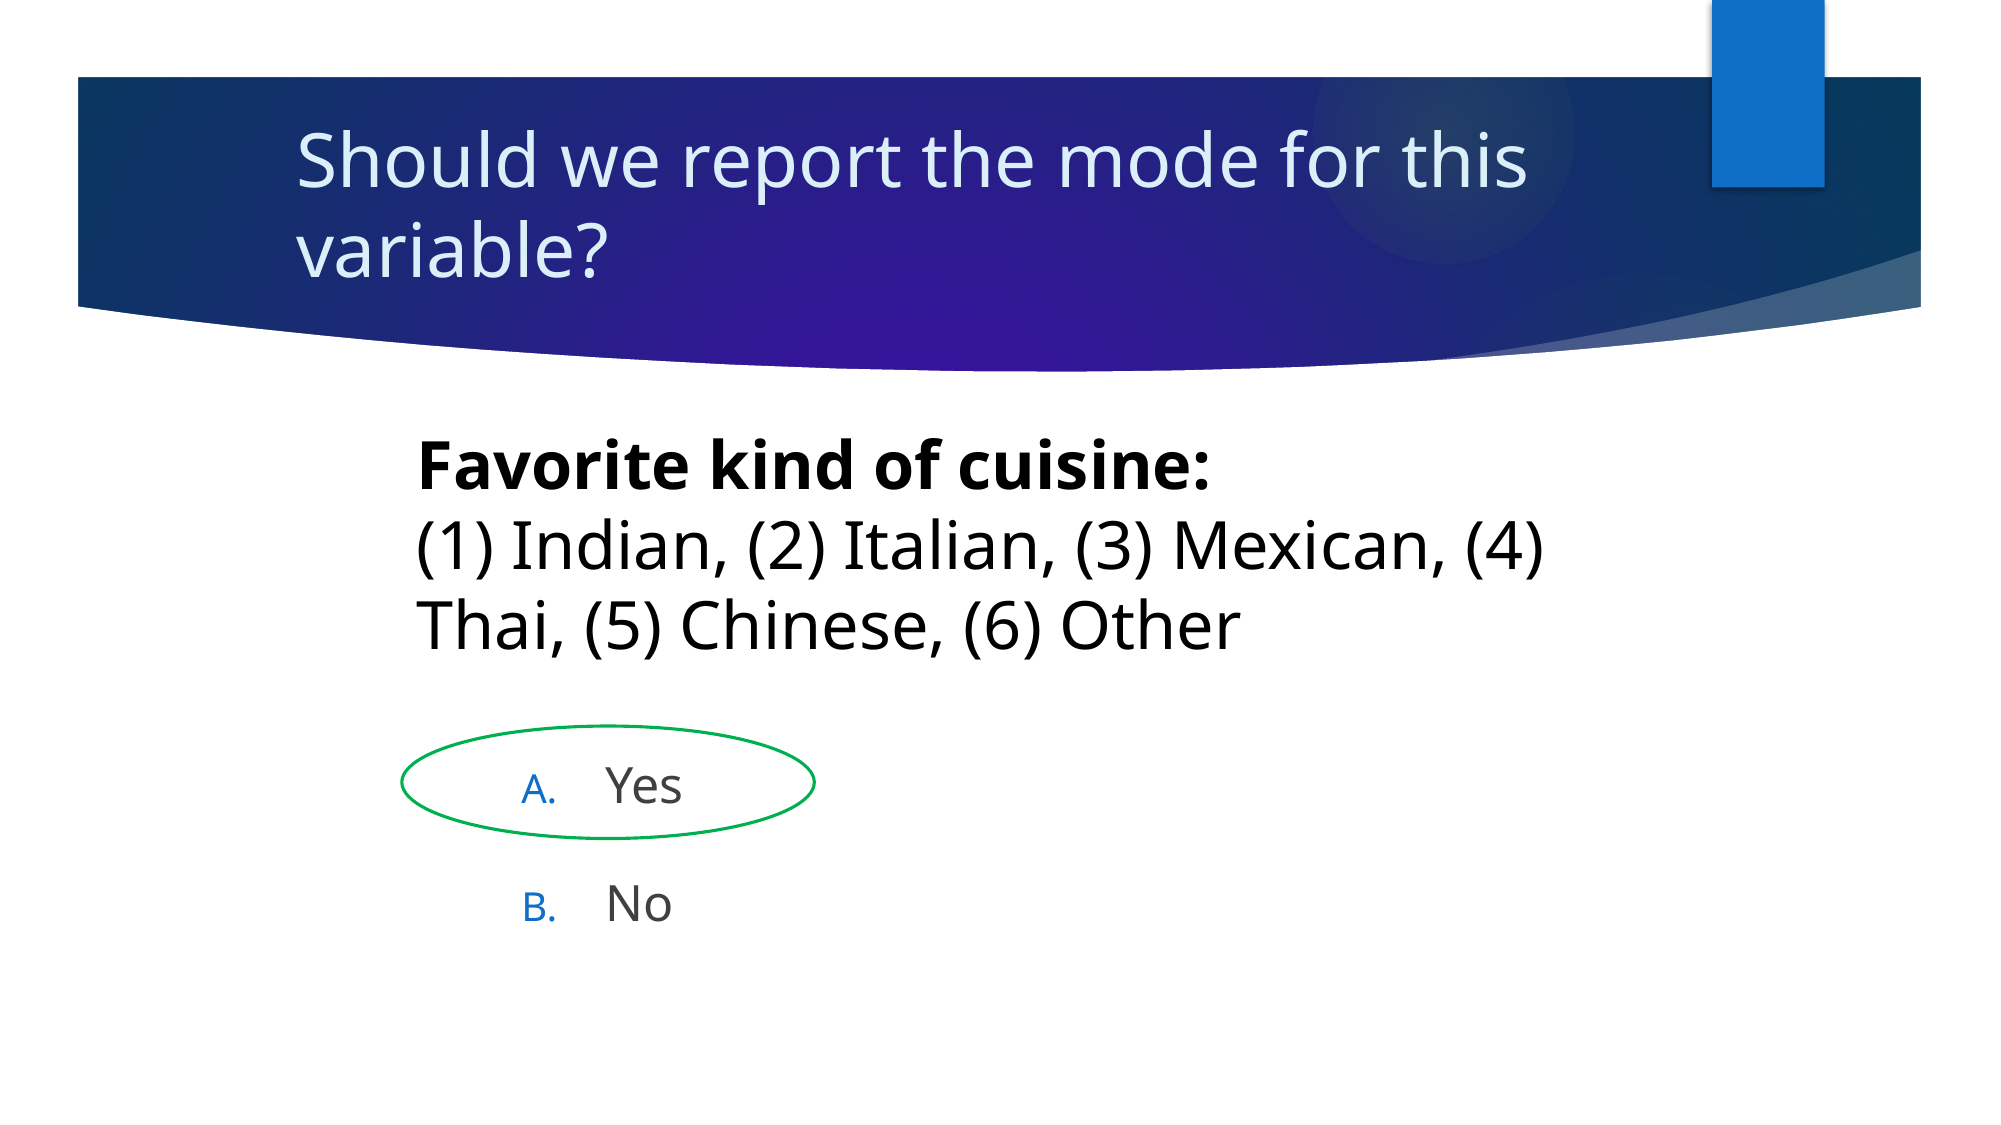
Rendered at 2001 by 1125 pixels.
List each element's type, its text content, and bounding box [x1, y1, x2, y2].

text_box [400, 724, 816, 841]
list Yes No [440, 726, 823, 1111]
title Should we report the mode for this variable? [280, 108, 1681, 296]
text_box Favorite kind of cuisine: (1) Indian, (2) Italian, (3) Mexican, (4) Thai, (5) Chinese, (6) Other [401, 449, 1599, 637]
